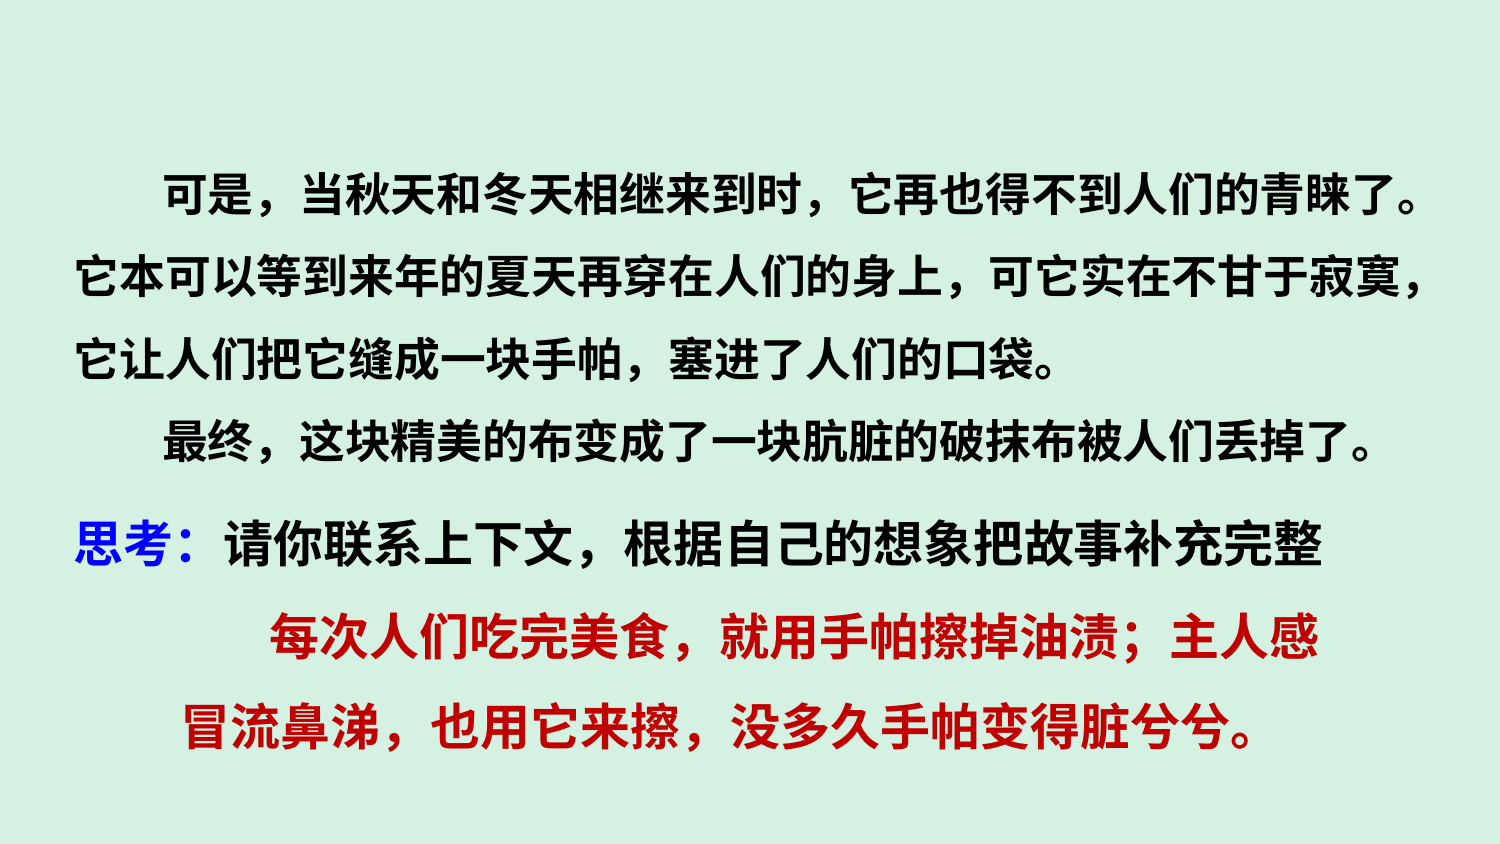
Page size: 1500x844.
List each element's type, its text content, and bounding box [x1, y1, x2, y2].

text_box 每次人们吃完美食，就用手帕擦掉油渍；主人感冒流鼻涕，也用它来擦，没多久手帕变得脏兮兮。 [165, 567, 1373, 763]
text_box 可是，当秋天和冬天相继来到时，它再也得不到人们的青睐了。它本可以等到来年的夏天再穿在人们的身上，可它实在不甘于寂寞，它让人们把它缝成一块手帕，塞进了人们的口袋。 最终，这块精美的布变成了一块肮脏的破抹布被人们丢掉了。 [59, 130, 1452, 476]
text_box 思考：请你联系上下文，根据自己的想象把故事补充完整 [59, 475, 1451, 581]
